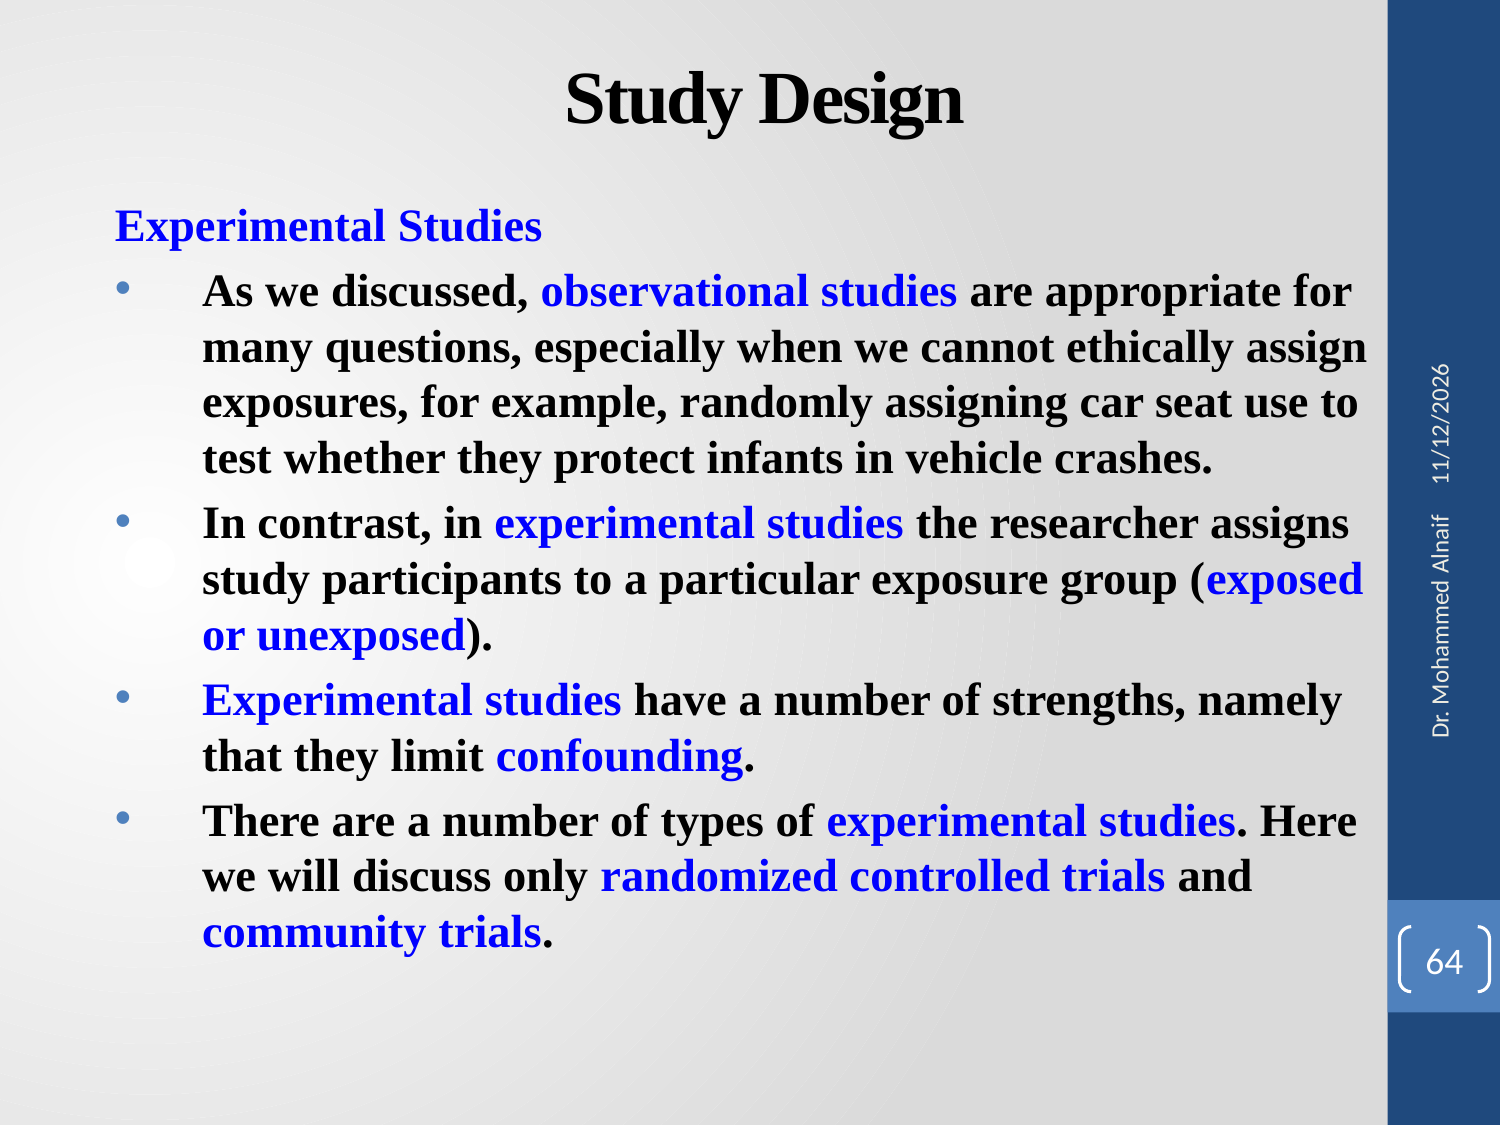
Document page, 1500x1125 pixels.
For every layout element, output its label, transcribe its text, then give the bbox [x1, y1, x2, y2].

footer Dr. Mohammed Alnaif [1408, 500, 1469, 889]
subtitle Experimental Studies As we discussed, observational studies are appropriate for many questions, especially when we cannot ethically assign exposures, for example, randomly assigning car seat use to test whether they protect infants in vehicle crashes. In contrast, in experimental studies the researcher assigns study participants to a particular exposure group (exposed or unexposed). Experimental studies have a number of strengths, namely that they limit confounding. There are a number of types of experimental studies. Here we will discuss only randomized controlled trials and community trials. [99, 187, 1388, 1025]
slide_number 64 [1397, 925, 1492, 994]
title Study Design [112, 37, 1388, 147]
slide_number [1408, 100, 1469, 500]
